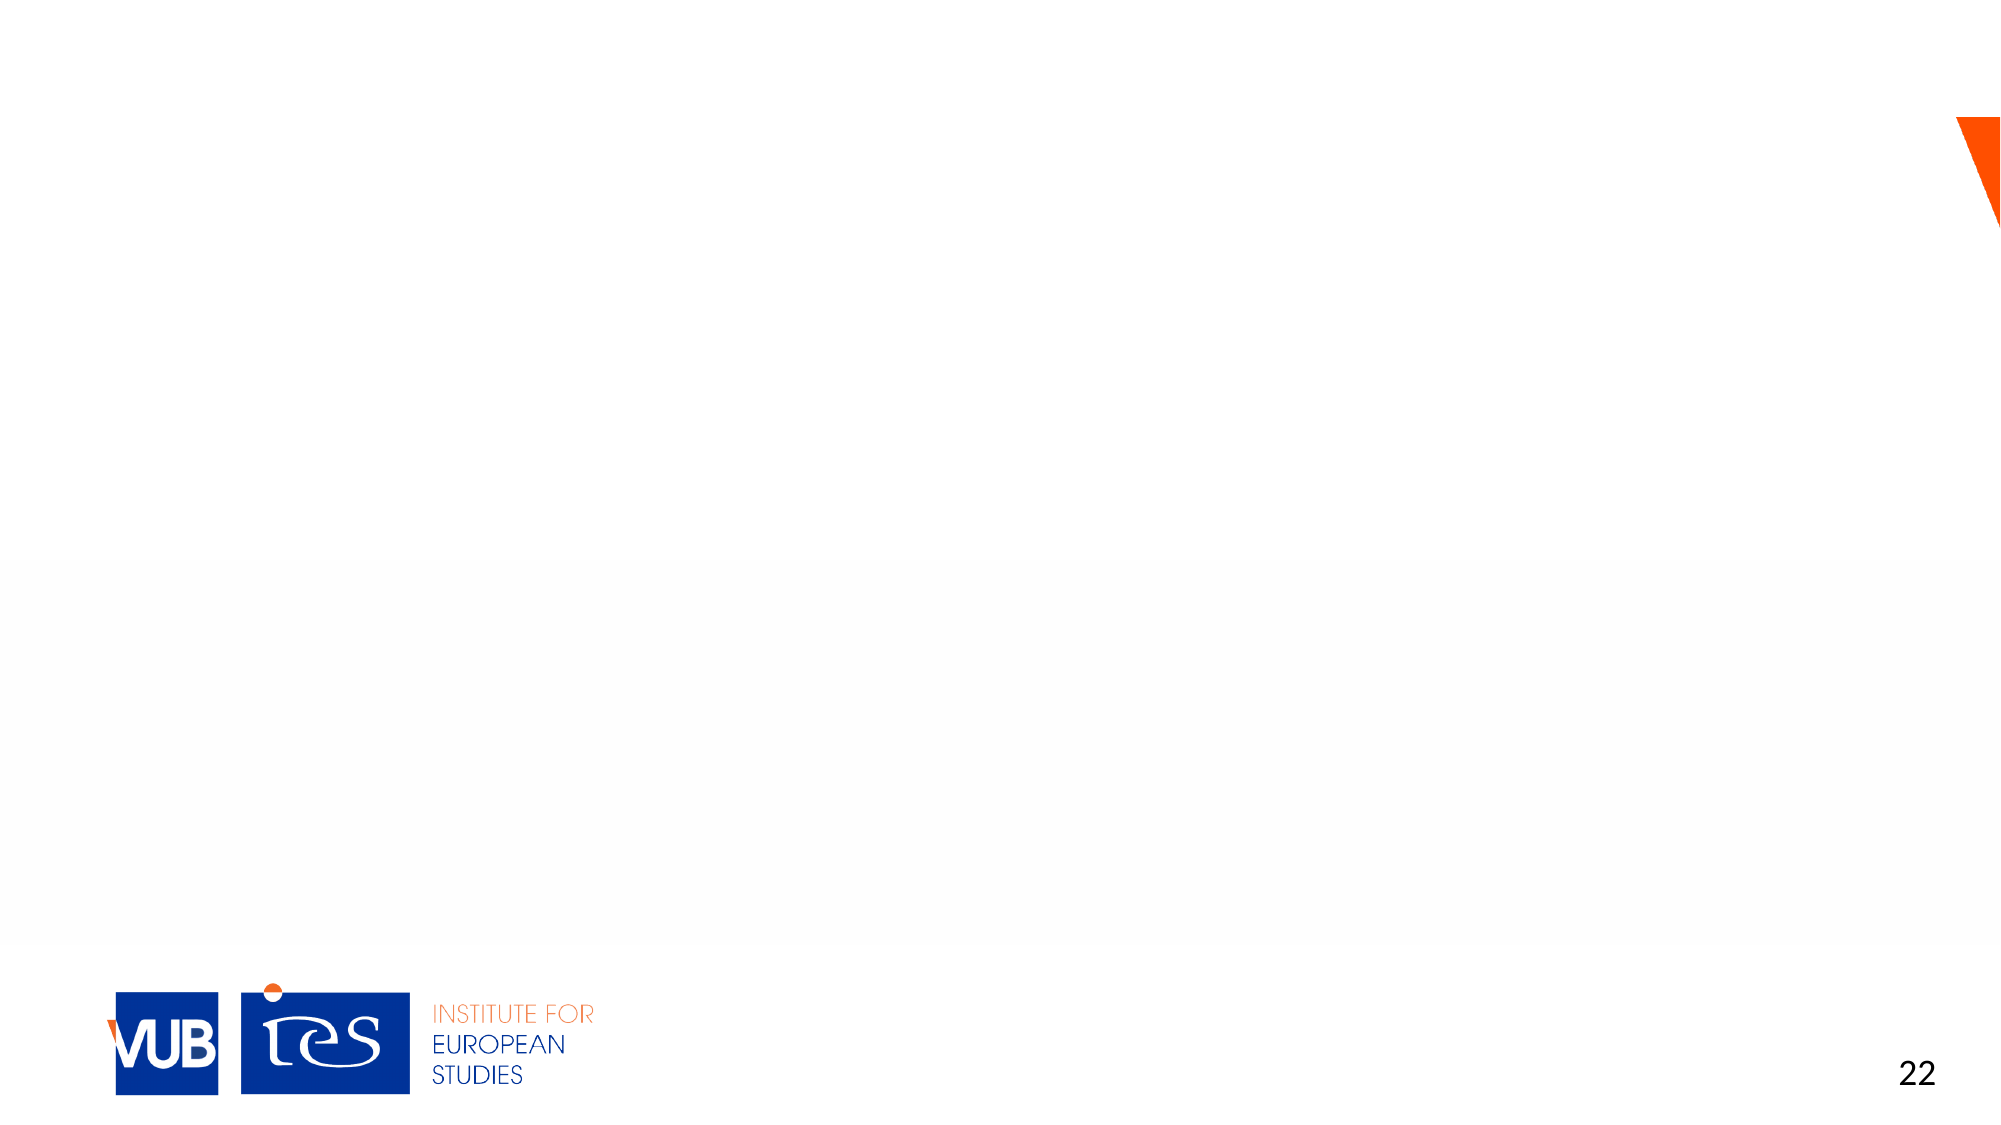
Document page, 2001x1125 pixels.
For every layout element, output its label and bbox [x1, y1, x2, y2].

picture [89, 962, 651, 1124]
picture [1956, 117, 2001, 235]
